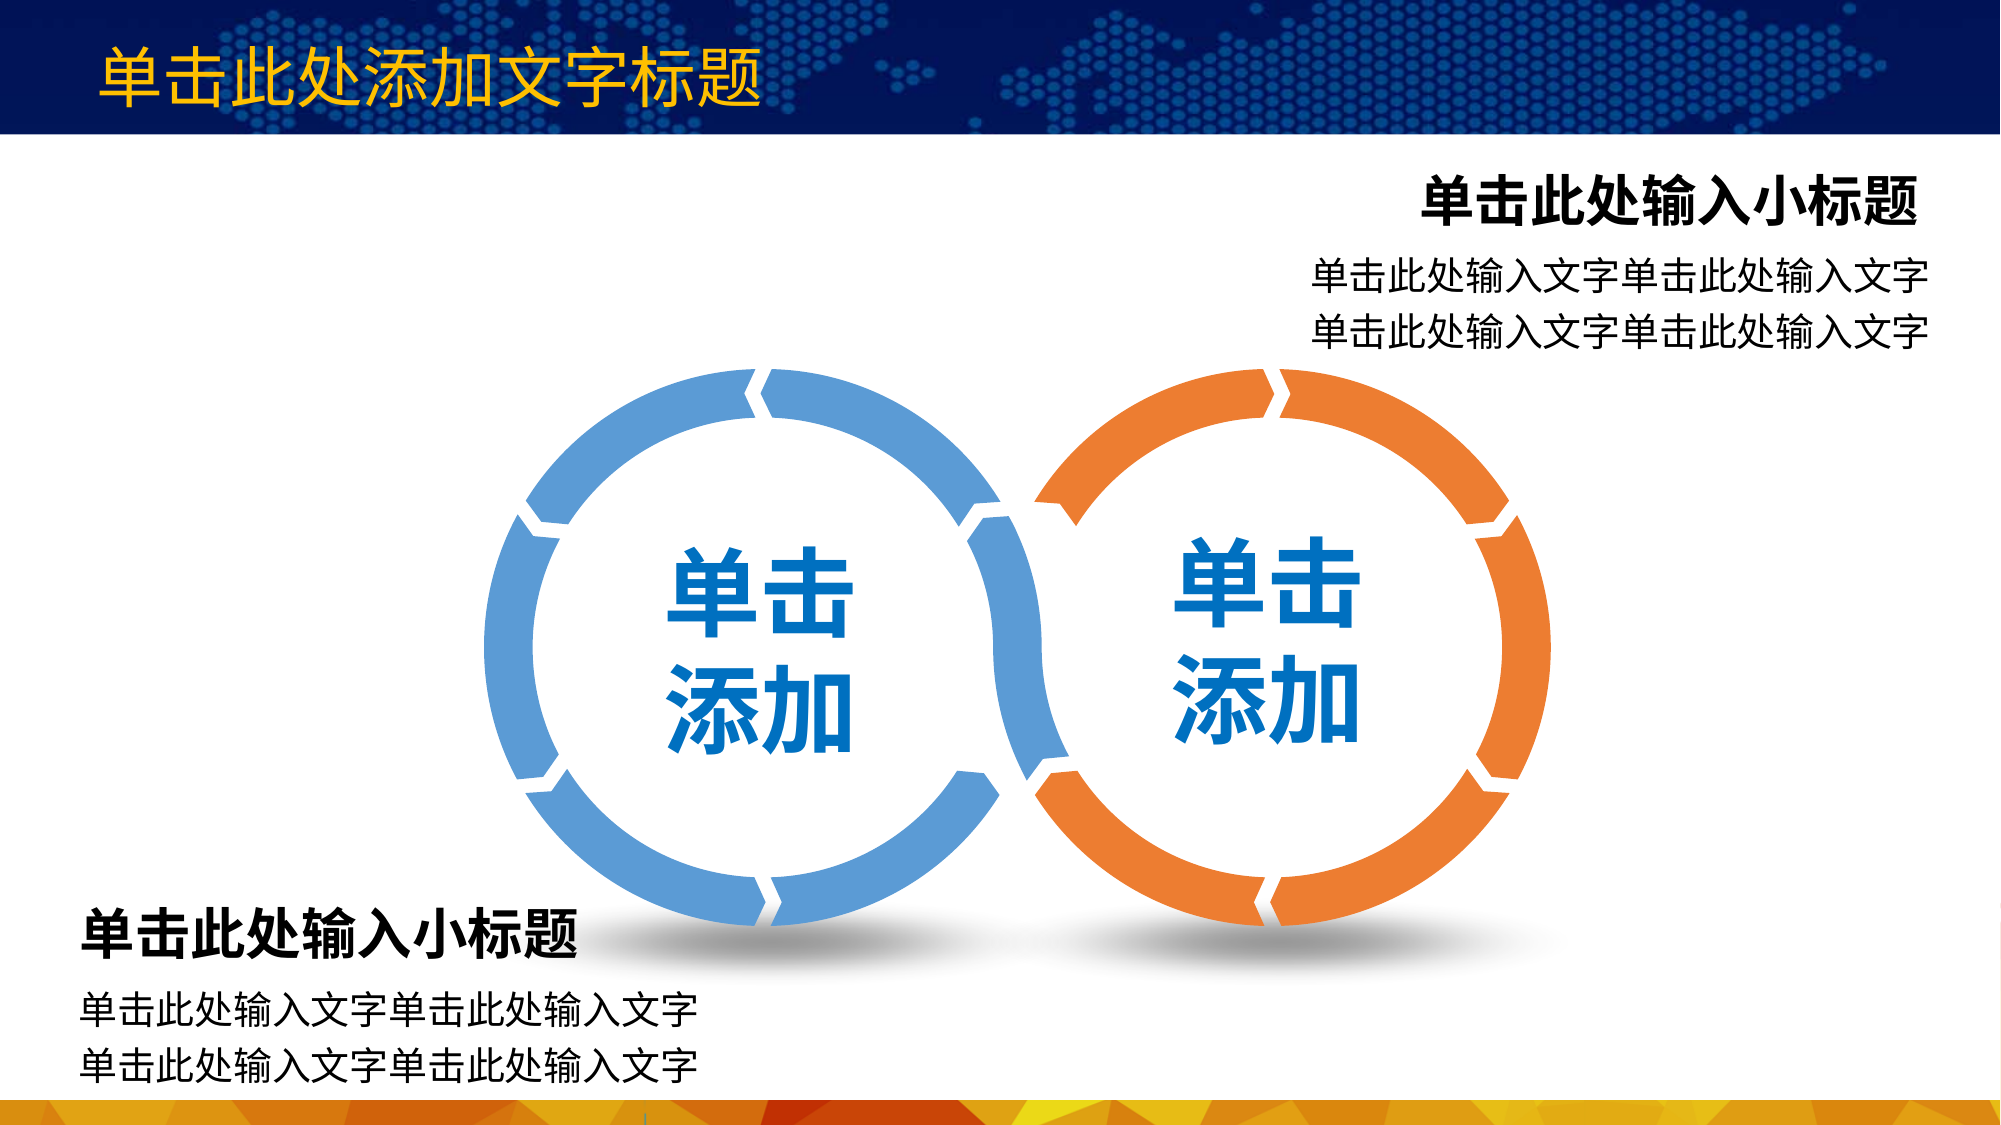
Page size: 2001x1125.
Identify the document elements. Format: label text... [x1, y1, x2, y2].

text_box [484, 514, 546, 780]
text_box [525, 773, 763, 896]
text_box 单击此处输入文字单击此处输入文字 单击此处输入文字单击此处输入文字 [63, 969, 776, 1096]
text_box 单击此处输入文字单击此处输入文字 单击此处输入文字单击此处输入文字 [1232, 235, 1945, 362]
text_box 单击 添加 [522, 524, 999, 773]
text_box 单击此处输入小标题 [1371, 153, 1919, 232]
text_box [770, 773, 1000, 896]
text_box [1482, 515, 1551, 780]
picture [0, 0, 2000, 134]
text_box [978, 516, 1040, 781]
text_box 单击 添加 [1028, 515, 1506, 764]
text_box [760, 369, 1001, 524]
text_box [1034, 770, 1266, 896]
text_box 单击此处输入小标题 [79, 886, 627, 966]
picture [0, 863, 2001, 1125]
text_box [1279, 369, 1510, 515]
text_box [1272, 768, 1510, 896]
picture [477, 896, 1573, 986]
text_box [525, 369, 756, 524]
text_box [1034, 369, 1275, 515]
